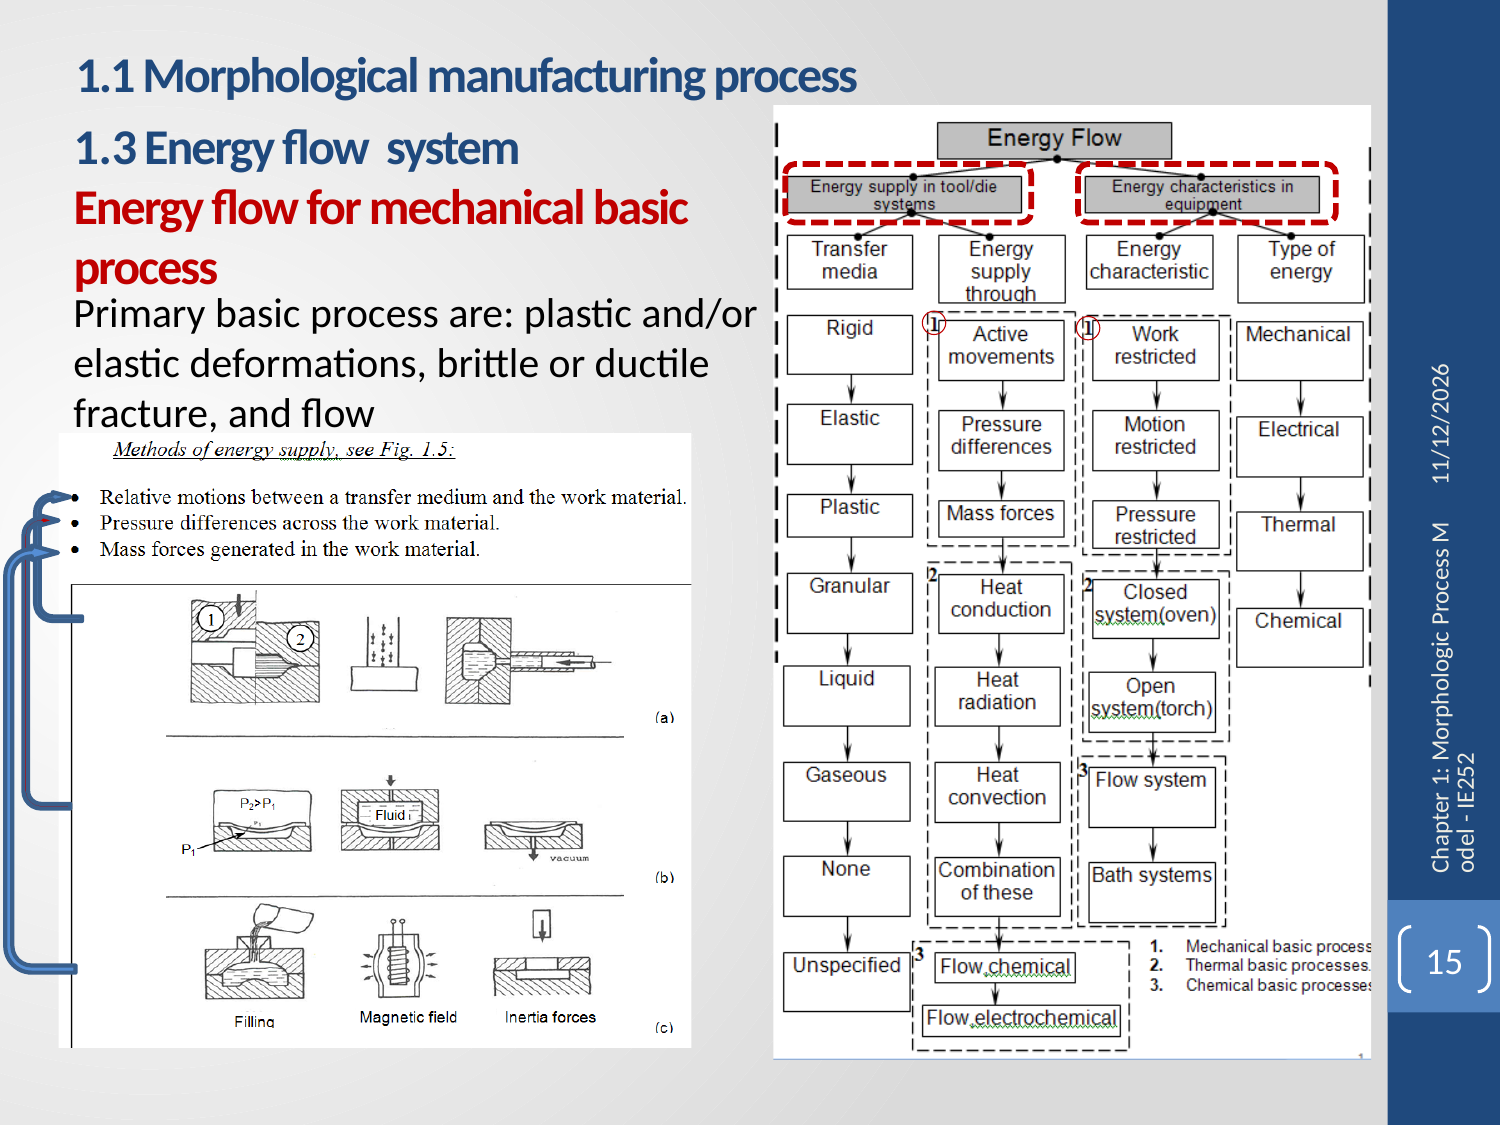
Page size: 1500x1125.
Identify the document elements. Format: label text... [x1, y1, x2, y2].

text_box [32, 560, 53, 624]
picture [58, 433, 692, 1049]
text_box [32, 526, 42, 545]
text_box [32, 490, 53, 517]
picture [773, 105, 1372, 1060]
text_box [3, 543, 53, 975]
text_box 1.1 Morphological manufacturing process [60, 35, 883, 200]
text_box [21, 559, 53, 811]
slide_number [1408, 100, 1469, 500]
text_box 3 Energy flow system Energy flow for mechanical basic process [58, 106, 762, 278]
text_box [21, 513, 53, 548]
footer Chapter 1: Morphologic Process Model - IE252 [1408, 500, 1469, 889]
slide_number 15 [1397, 925, 1492, 994]
text_box Primary basic process are: plastic and/or elastic deformations, brittle or ductile fracture, and flow [58, 278, 768, 444]
